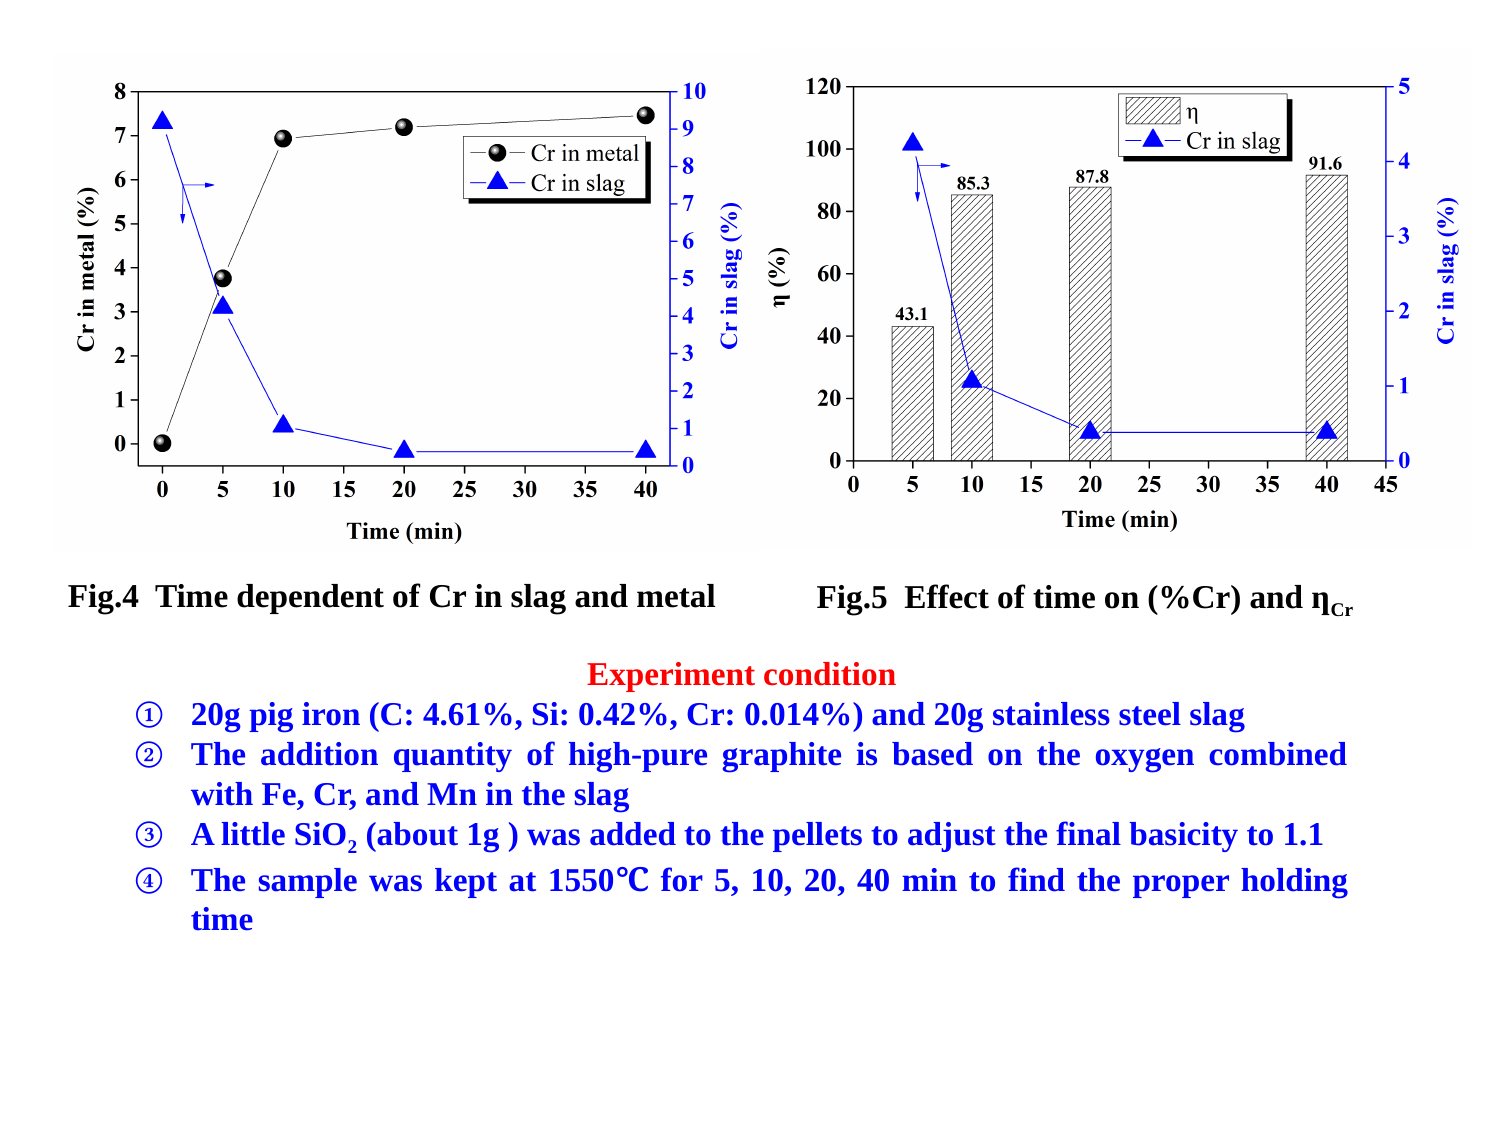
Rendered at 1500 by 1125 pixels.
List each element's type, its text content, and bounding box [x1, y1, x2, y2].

text_box Fig.5 Effect of time on (%Cr) and ƞCr [801, 558, 1424, 628]
text_box Fig.4 Time dependent of Cr in slag and metal [53, 561, 750, 622]
text_box Experiment condition 20g pig iron (C: 4.61%, Si: 0.42%, Cr: 0.014%) and 20g stainless steel slag The addition quantity of high-pure graphite is based on the oxygen combined with Fe, Cr, and Mn in the slag A little SiO2 (about 1g ) was added to the pellets to adjust the final basicity to 1.1 The sample was kept at 1550℃ for 5, 10, 20, 40 min to find the proper holding time [119, 645, 1365, 945]
picture [52, 49, 1471, 554]
